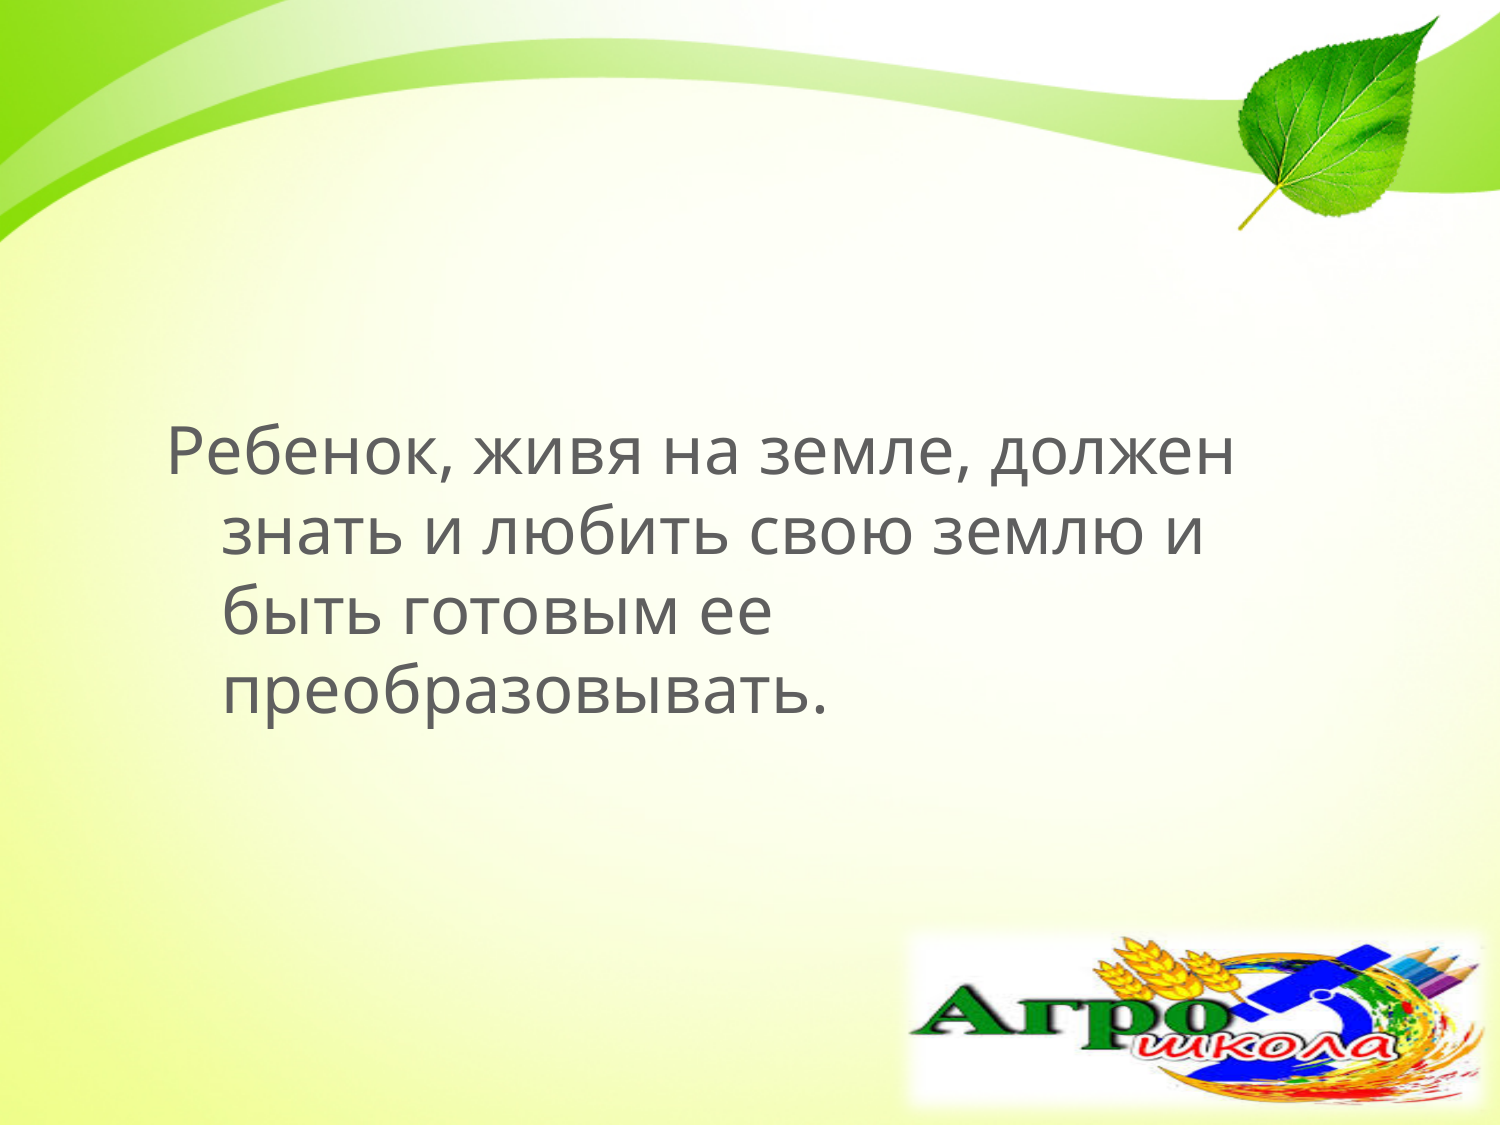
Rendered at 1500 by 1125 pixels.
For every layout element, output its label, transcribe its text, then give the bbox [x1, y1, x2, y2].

list Ребенок, живя на земле, должен знать и любить свою землю и быть готовым ее преобразовывать. [149, 399, 1351, 1088]
picture [0, 0, 1500, 1125]
